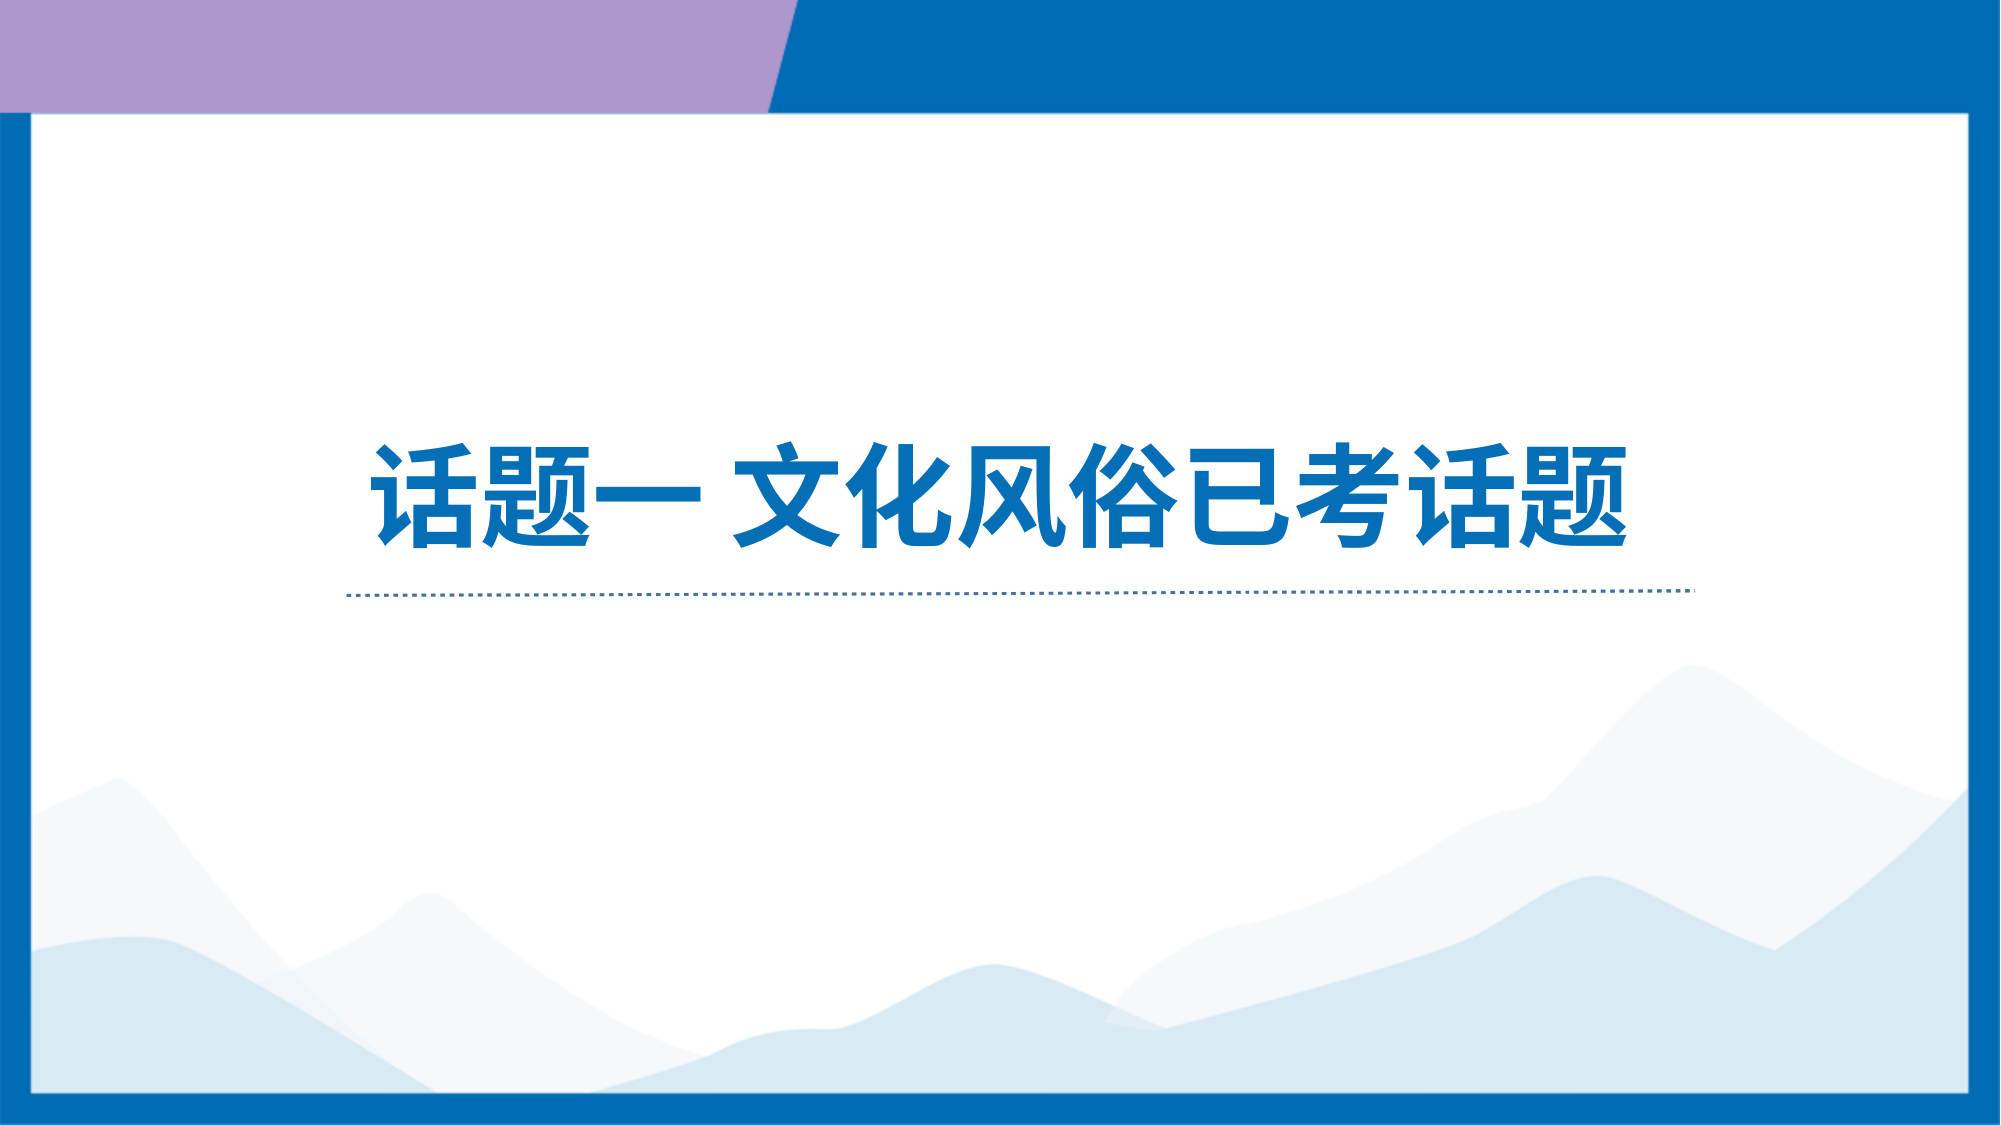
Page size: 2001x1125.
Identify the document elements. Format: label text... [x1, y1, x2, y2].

picture [0, 0, 2000, 1125]
text_box 话题一 文化风俗已考话题 [35, 408, 1962, 561]
